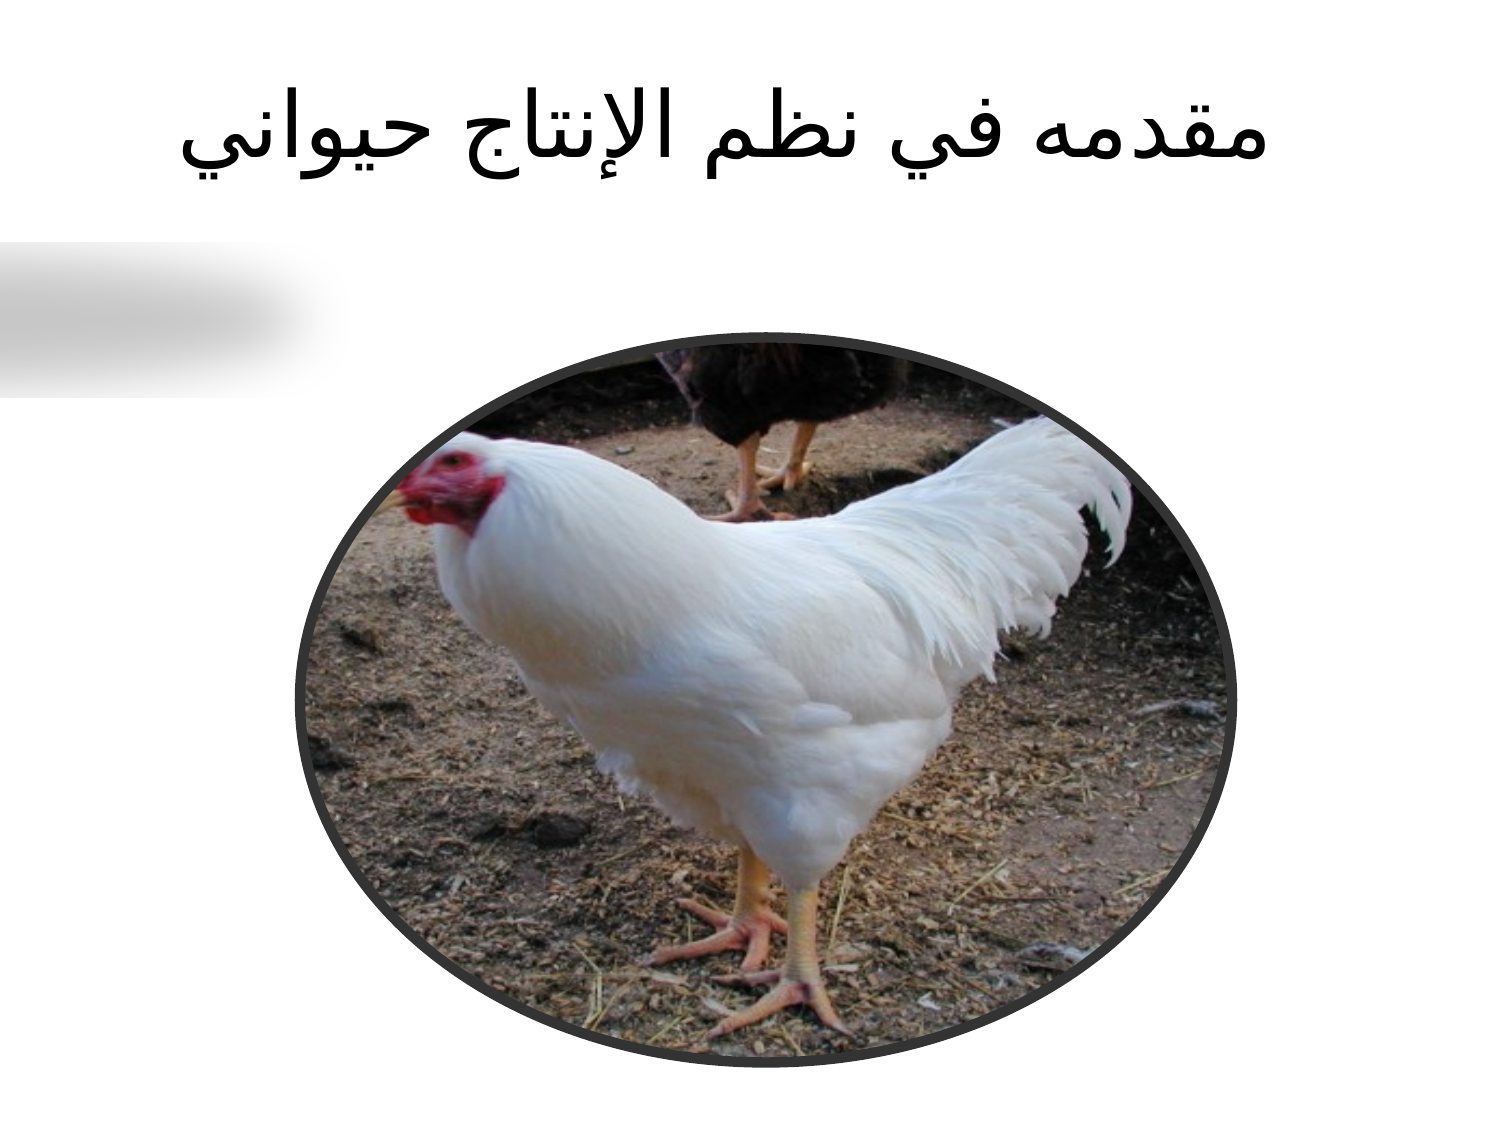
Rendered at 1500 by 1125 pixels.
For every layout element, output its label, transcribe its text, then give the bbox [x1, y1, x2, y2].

picture [299, 337, 1233, 1063]
title مقدمه في نظم الإنتاج حيواني [99, 0, 1375, 242]
